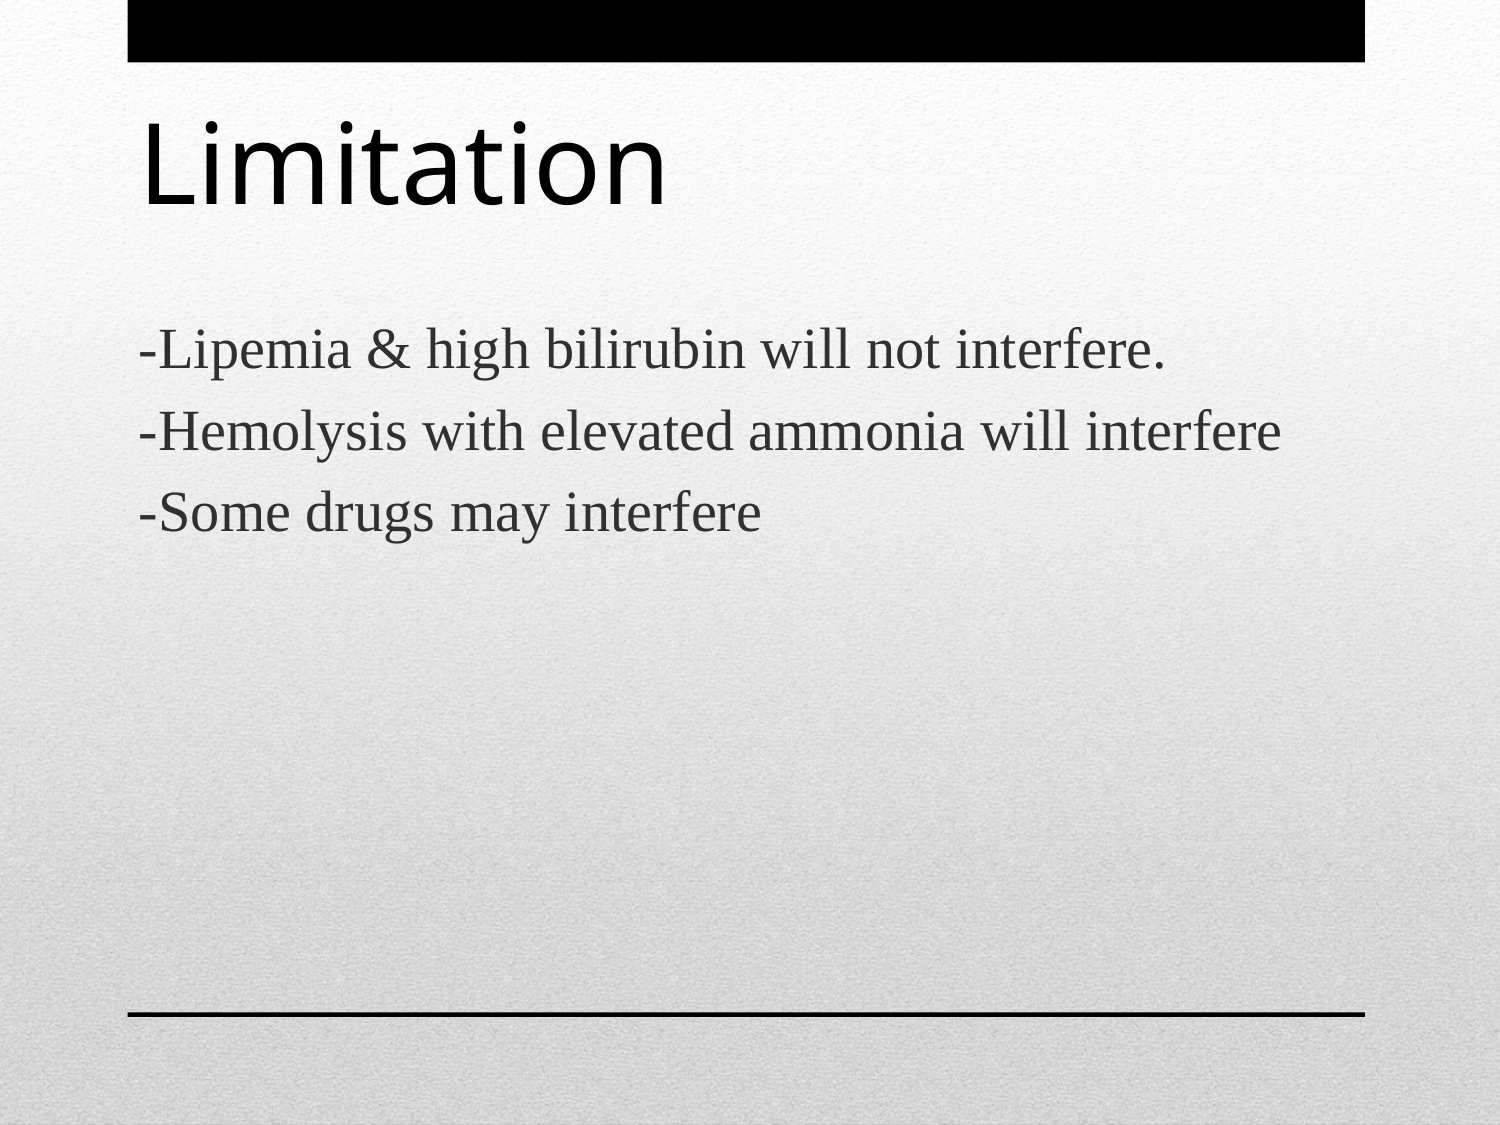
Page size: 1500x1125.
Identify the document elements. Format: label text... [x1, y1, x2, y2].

title Limitation [123, 0, 1237, 149]
list -Lipemia & high bilirubin will not interfere. -Hemolysis with elevated ammonia will interfere -Some drugs may interfere [123, 149, 1362, 787]
